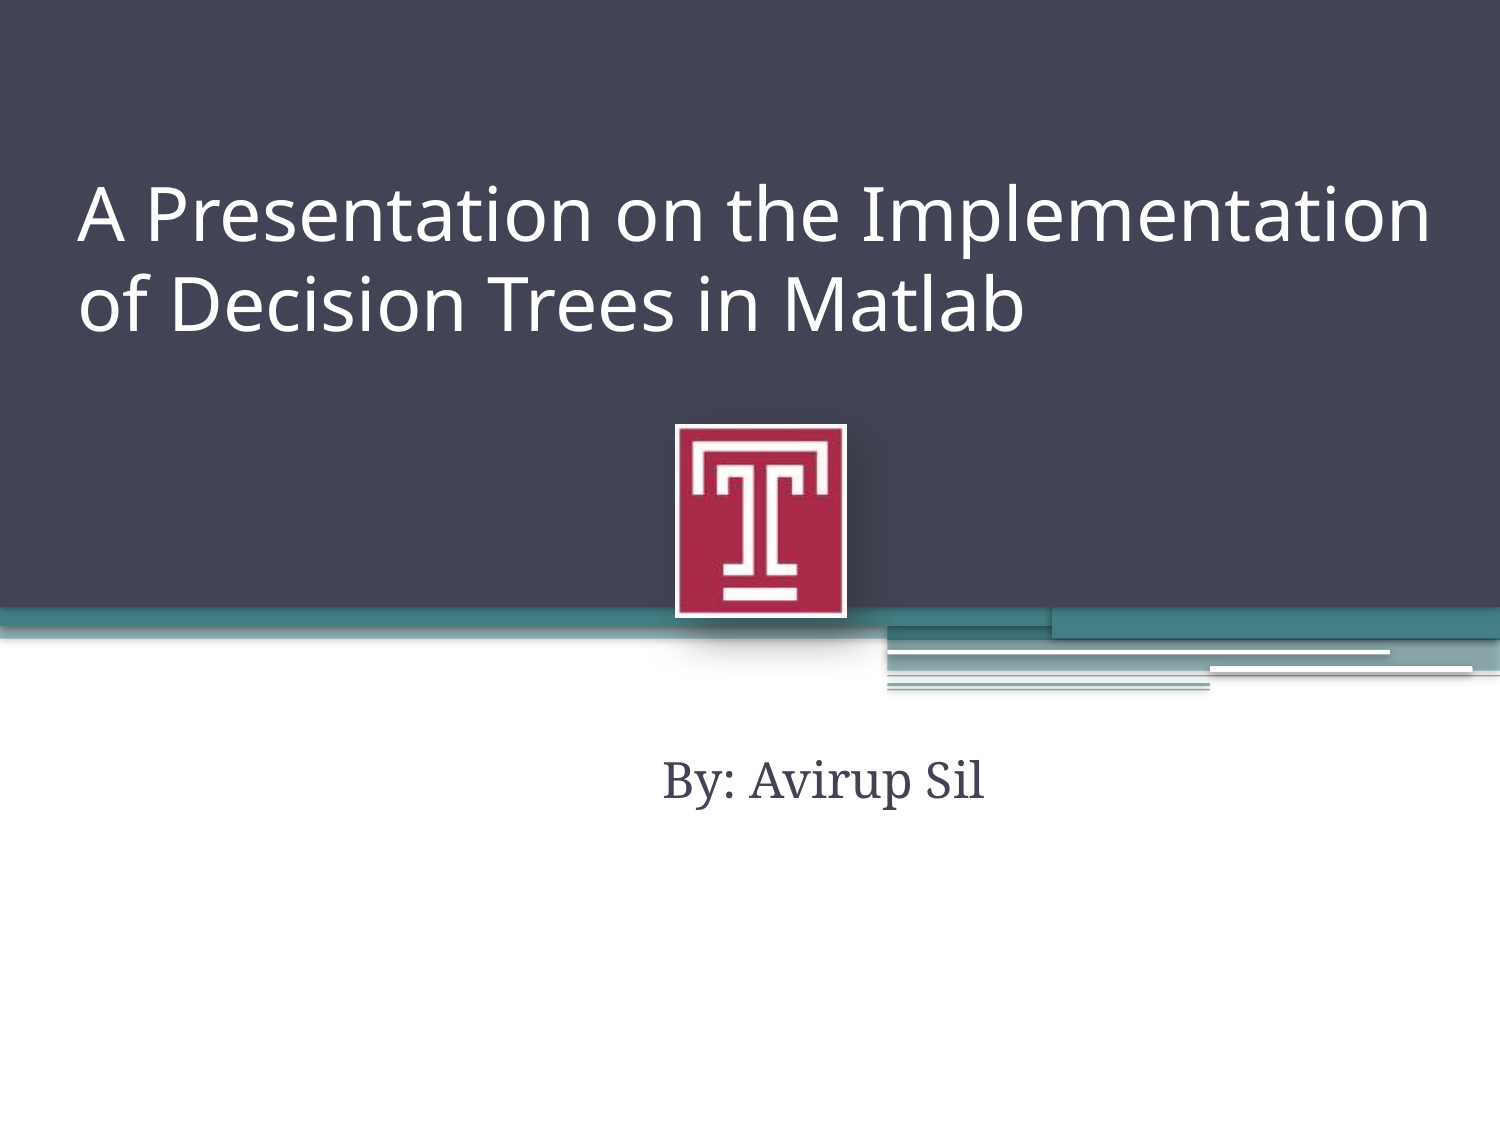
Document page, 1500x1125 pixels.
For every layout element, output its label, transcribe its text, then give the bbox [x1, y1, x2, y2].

picture [674, 424, 847, 618]
subtitle By: Avirup Sil [487, 675, 1300, 963]
title A Presentation on the Implementation of Decision Trees in Matlab [62, 112, 1450, 354]
